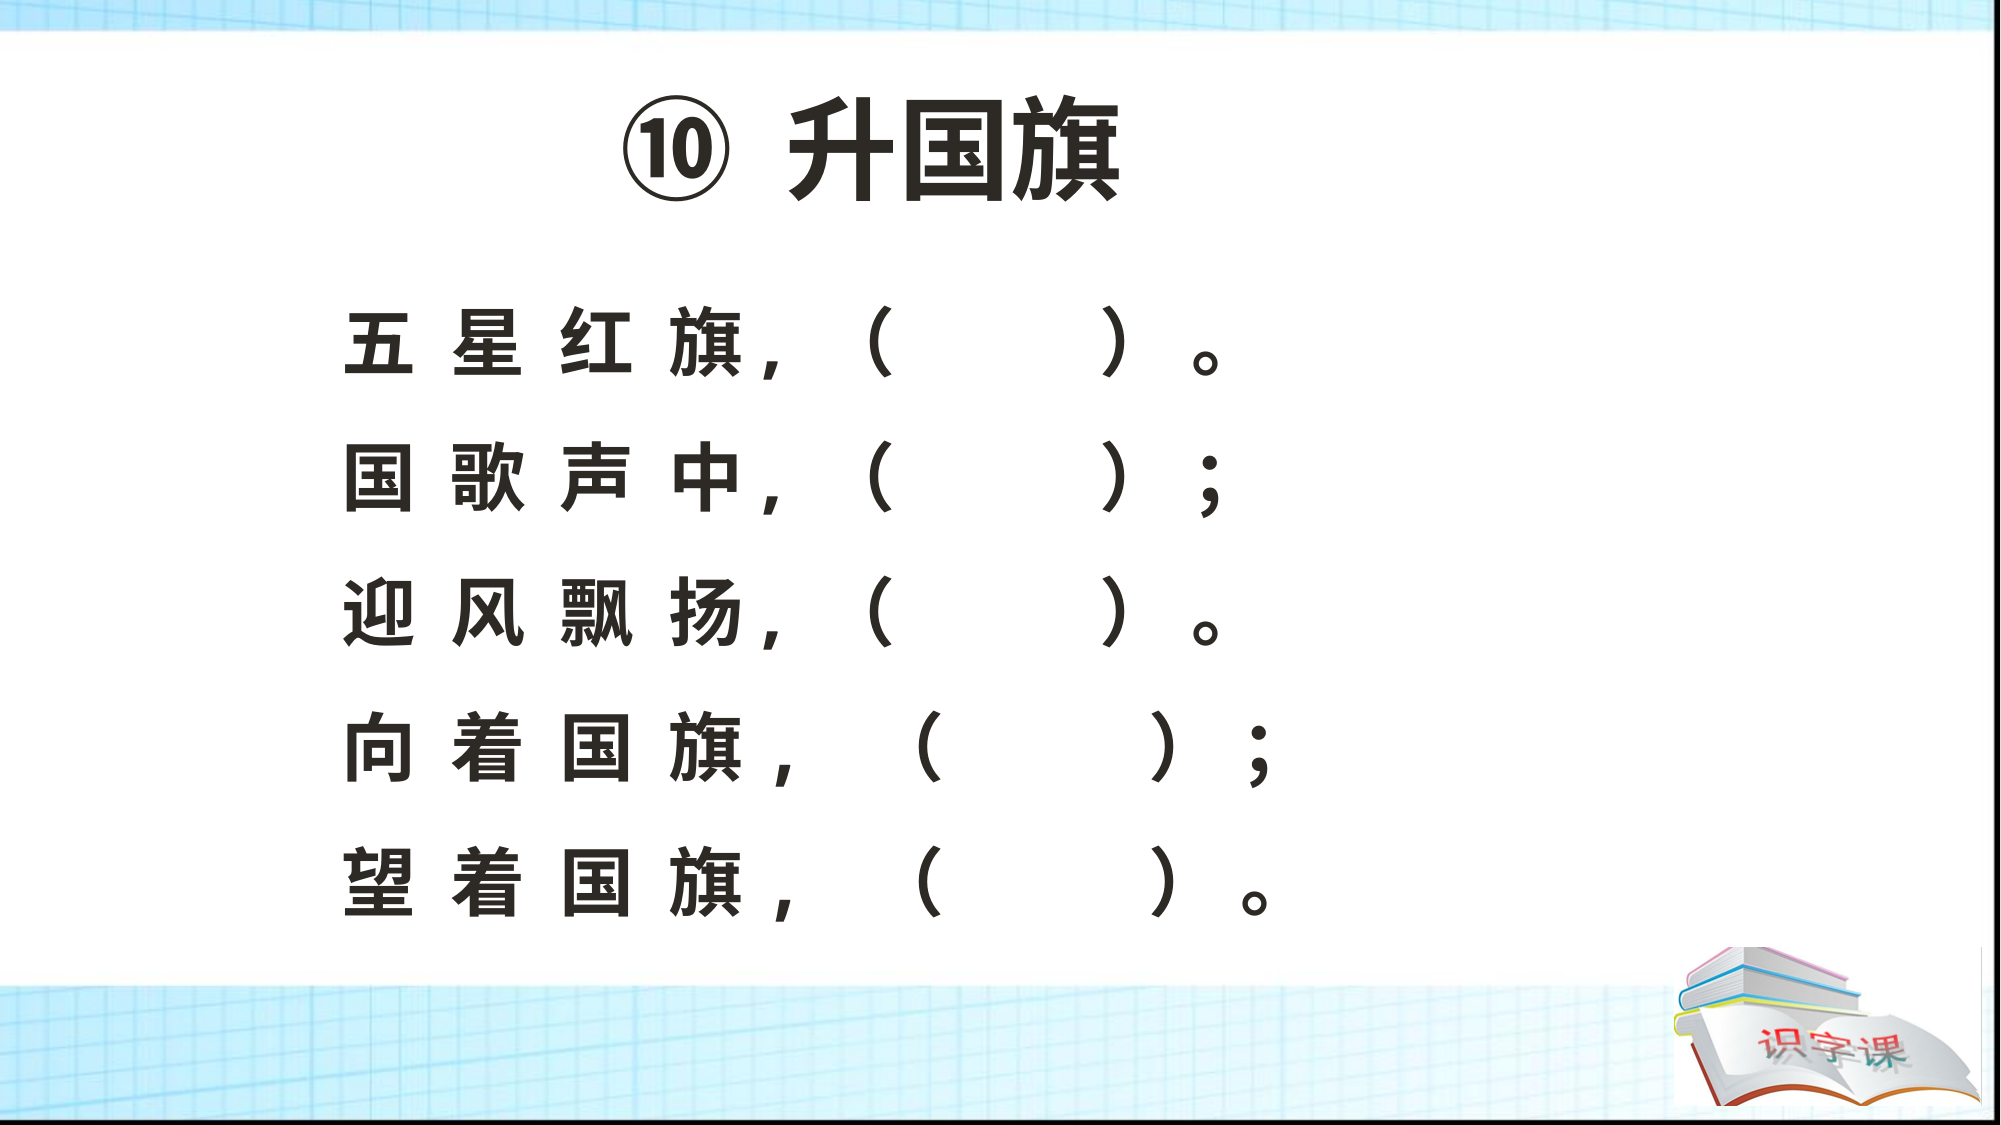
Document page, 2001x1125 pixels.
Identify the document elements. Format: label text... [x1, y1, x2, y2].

text_box 五 星 红 旗, （ ） 。 国 歌 声 中, （ ） ； 迎 风 飘 扬, （ ） 。 向 着 国 旗, （ ） ； 望 着 国 旗, （ ） 。 [326, 243, 1810, 934]
text_box ⑩ 升国旗 [445, 71, 1298, 222]
picture [0, 0, 2001, 1125]
